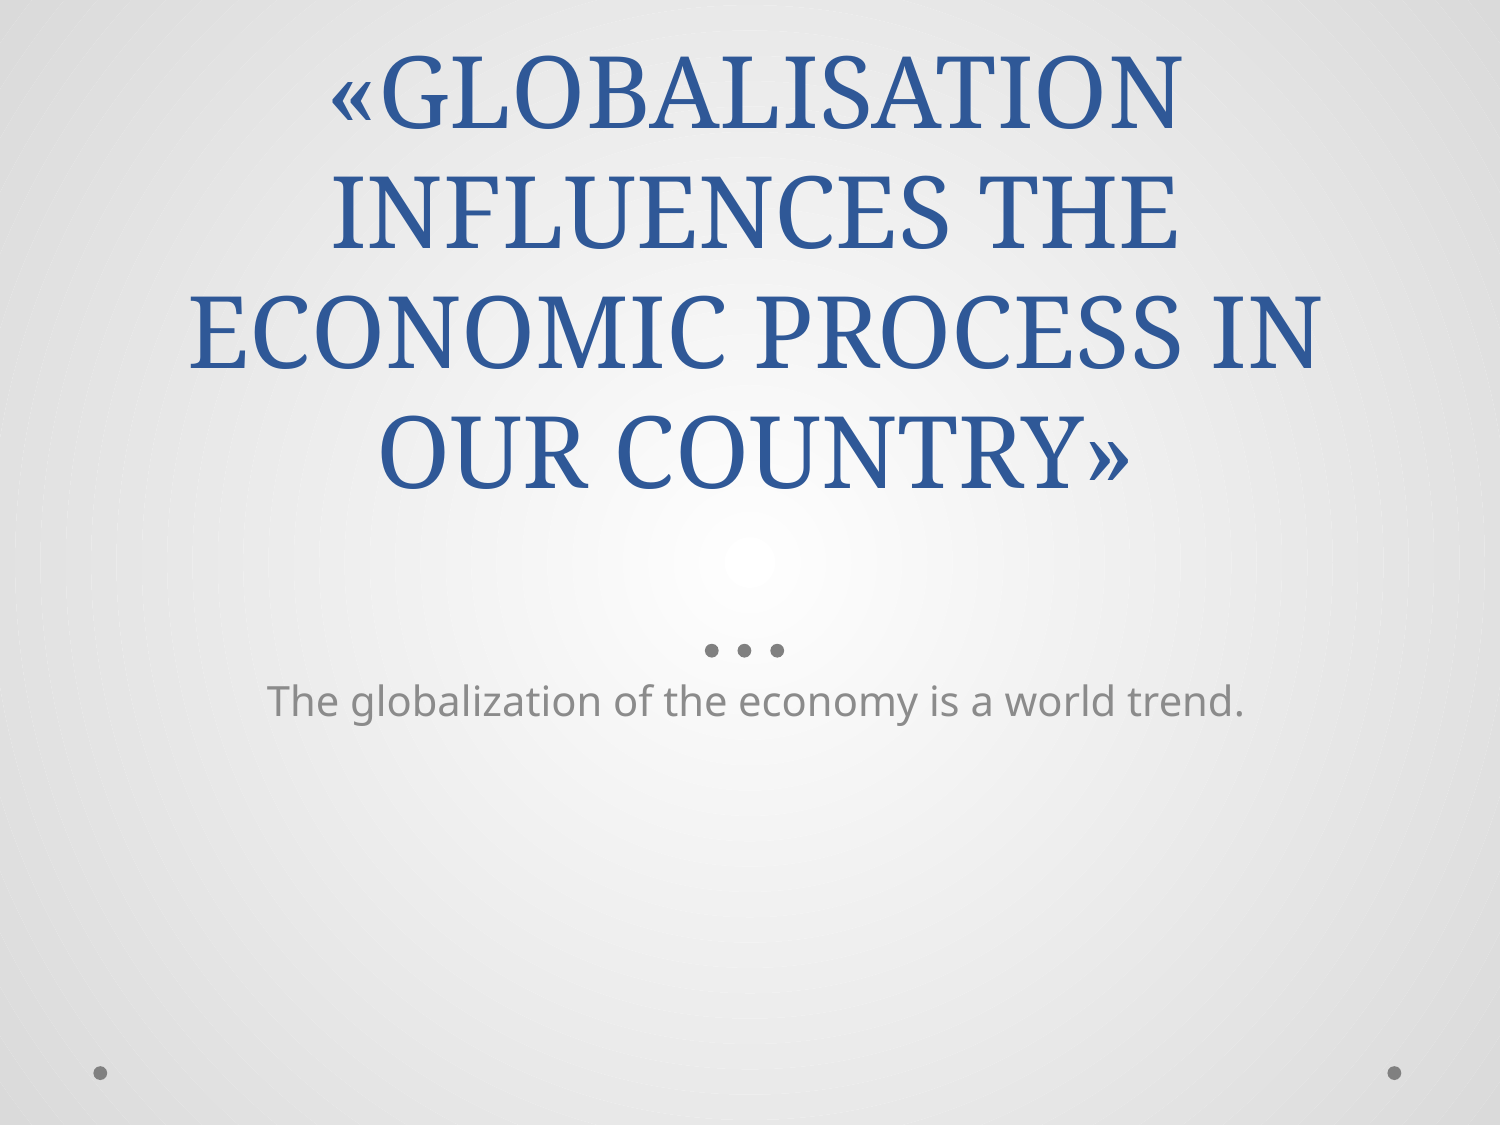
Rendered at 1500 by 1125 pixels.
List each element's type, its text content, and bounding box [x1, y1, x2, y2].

title «GLOBALISATION INFLUENCES THE ECONOMIC PROCESS IN OUR COUNTRY» [118, 224, 1394, 636]
list The globalization of the economy is a world trend. [118, 667, 1394, 854]
